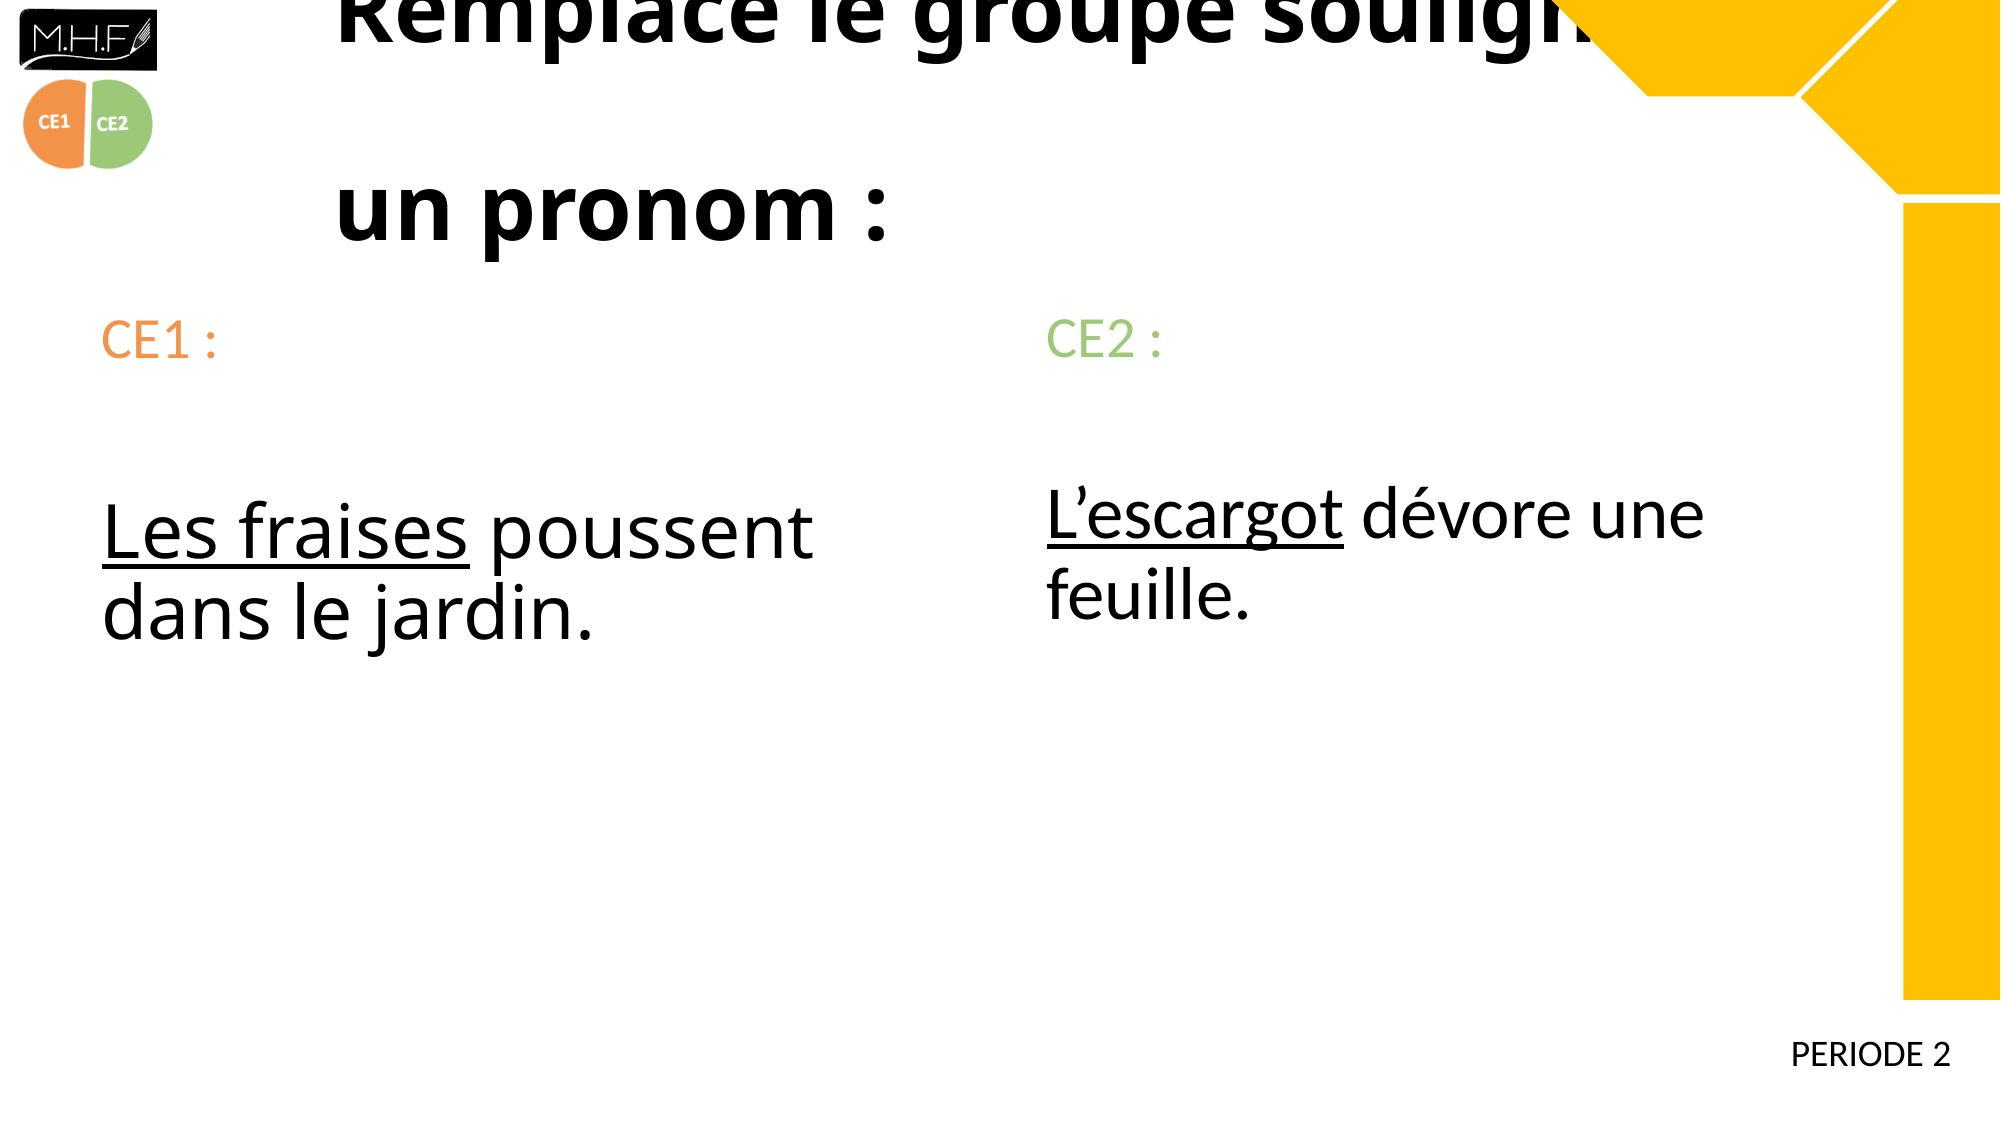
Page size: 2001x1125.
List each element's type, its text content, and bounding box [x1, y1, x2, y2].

text_box [1549, 0, 1892, 98]
text_box [1902, 202, 2000, 1001]
text_box [1799, 0, 2000, 196]
picture [1, 7, 177, 207]
text_box CE2 : L’escargot dévore une feuille. [1031, 299, 1853, 1014]
list CE1 : Les fraises poussent dans le jardin. [86, 300, 897, 1015]
title Remplace le groupe souligné par un pronom : [318, 3, 1865, 221]
text_box PERIODE 2 [1362, 1021, 1967, 1125]
